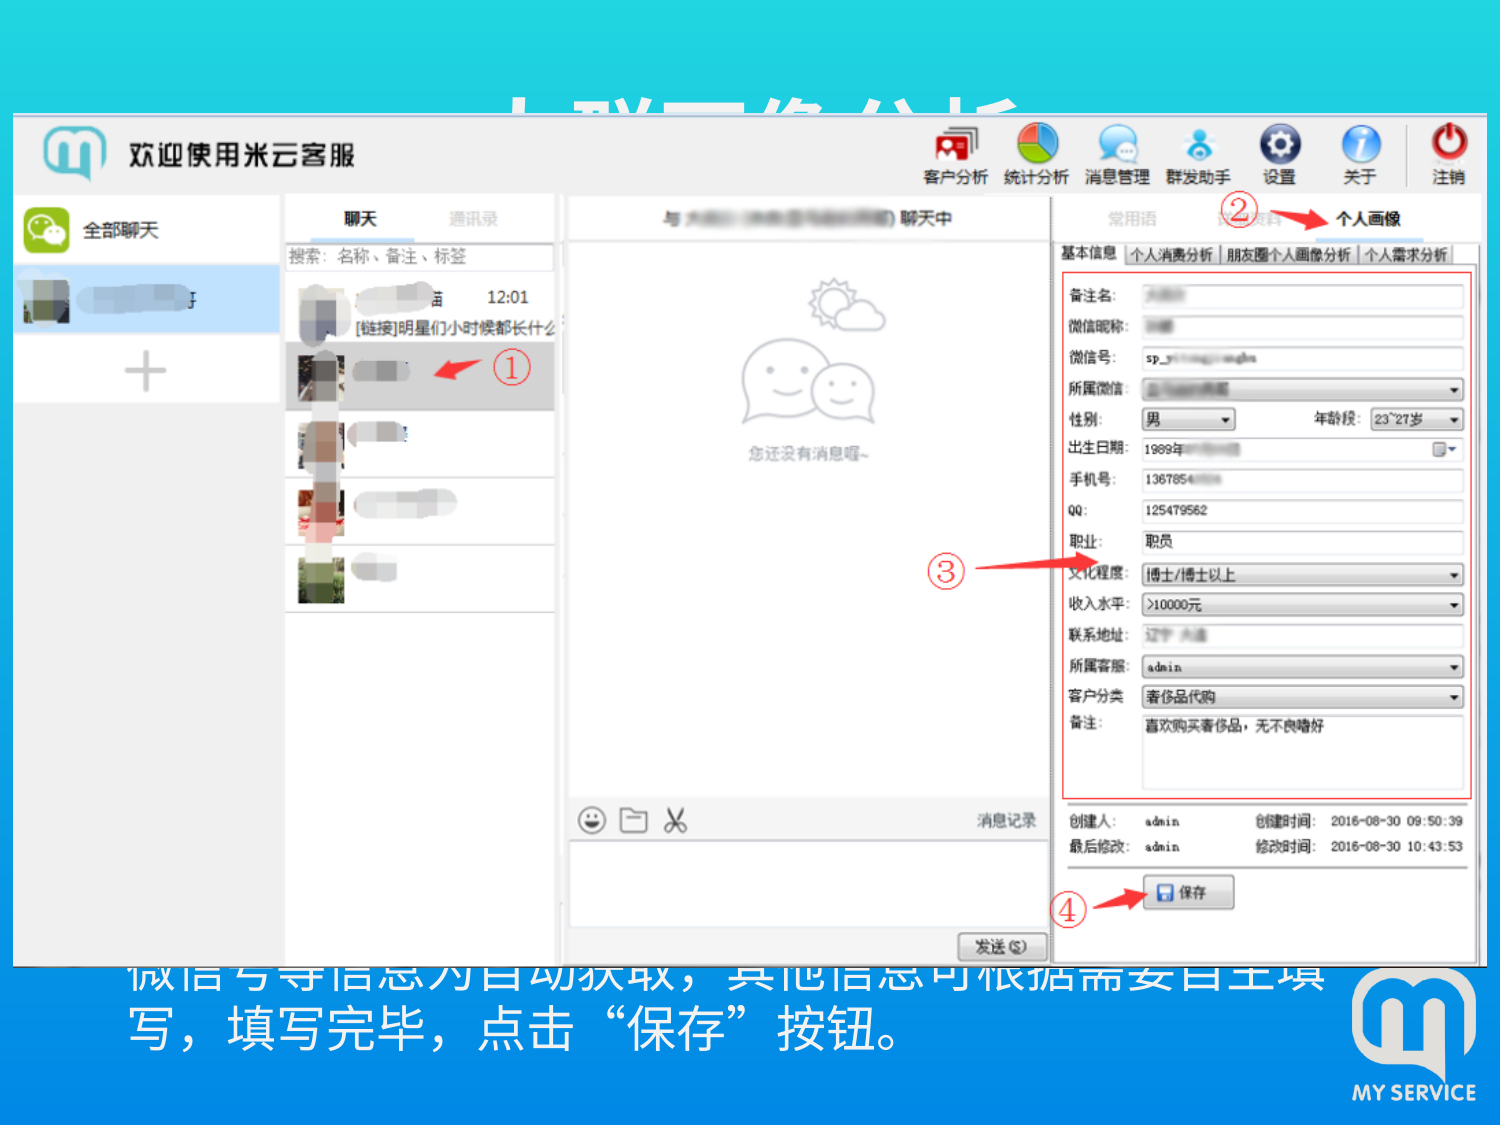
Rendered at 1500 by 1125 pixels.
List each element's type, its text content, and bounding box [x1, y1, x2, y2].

title 人群画像分析 [75, 45, 1425, 112]
picture [0, 113, 1500, 1107]
text_box 左侧好友列表中选择好友头像，然后点击右侧“个人画像”分栏，即可显示该好友的画像统计信息。备注名、微信号等信息为自动获取，其他信息可根据需要自主填写，填写完毕，点击“保存”按钮。 [112, 978, 1347, 1066]
